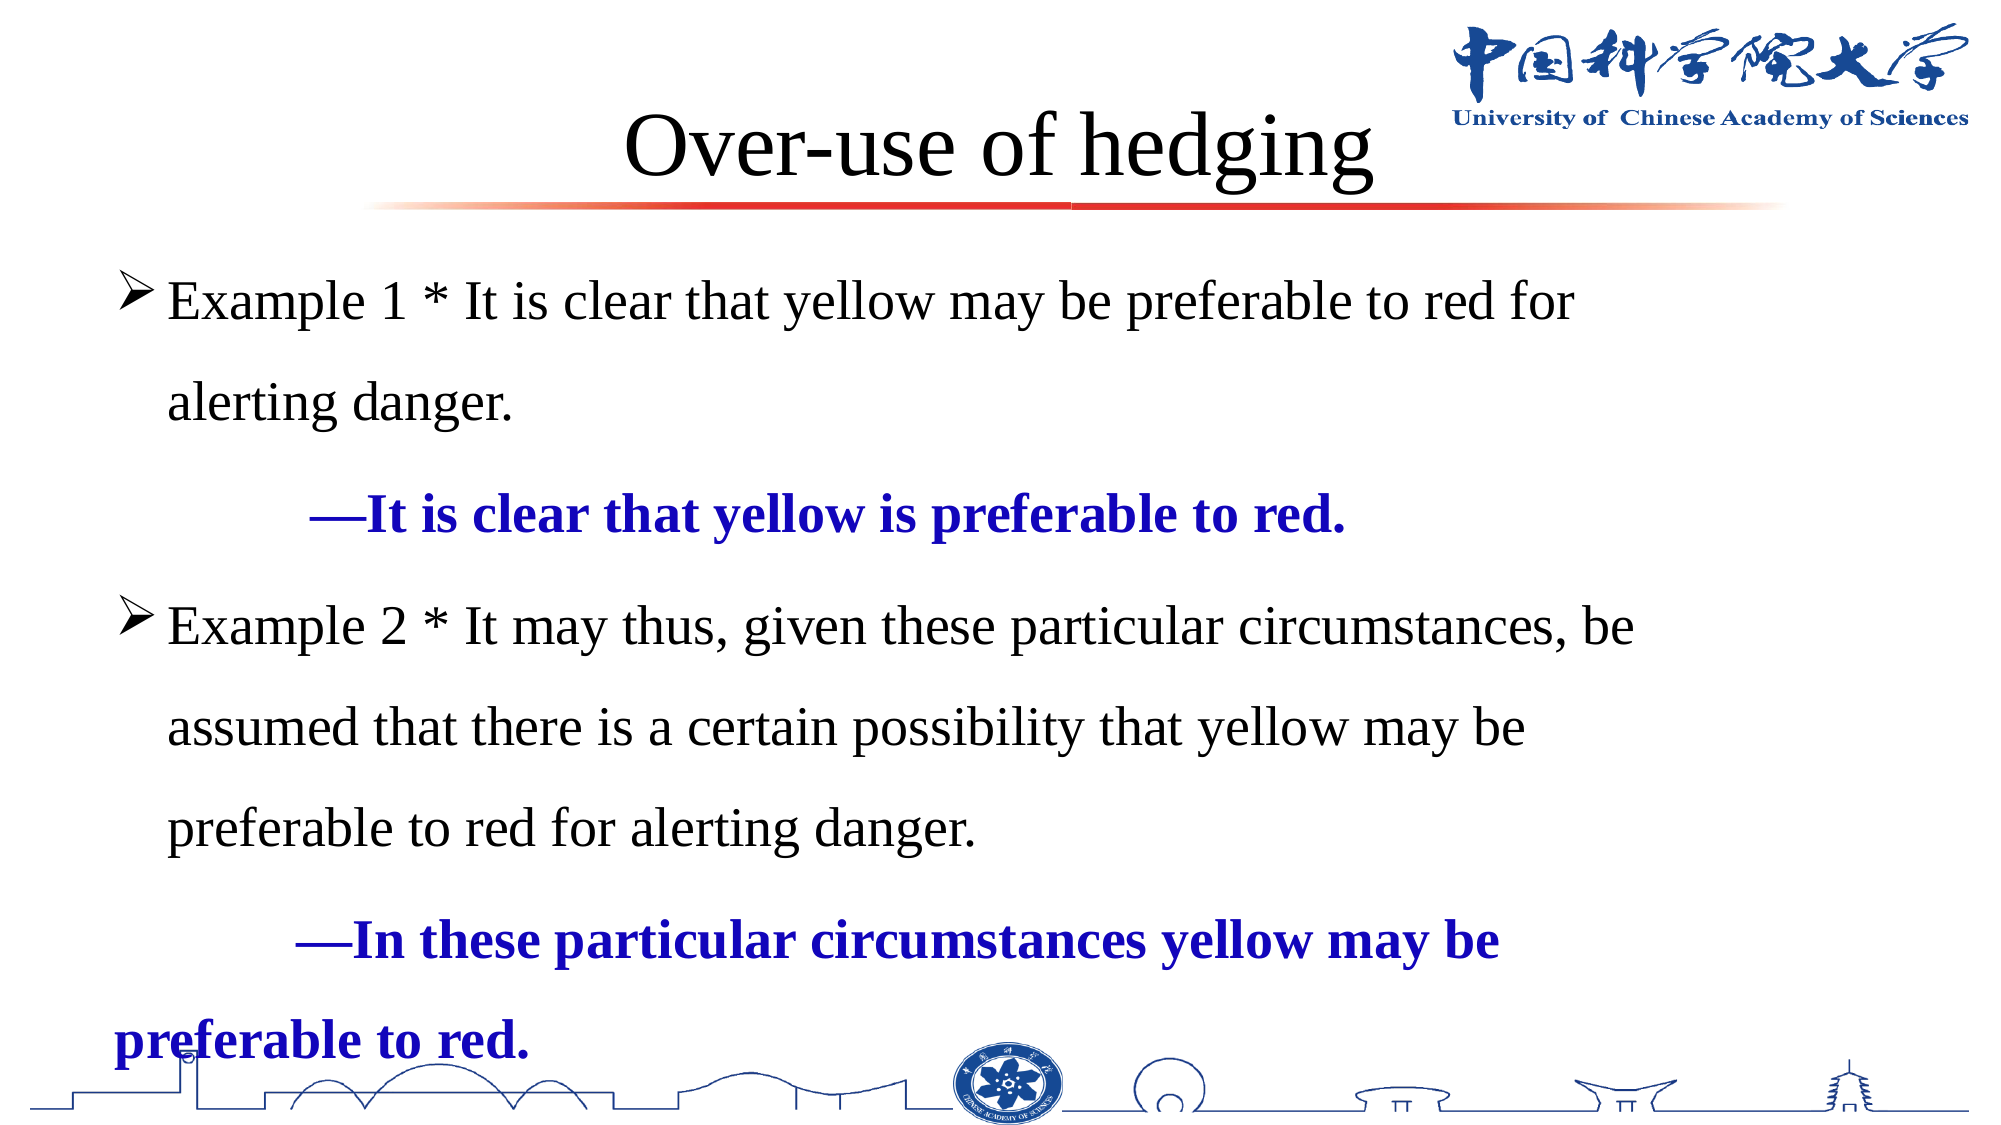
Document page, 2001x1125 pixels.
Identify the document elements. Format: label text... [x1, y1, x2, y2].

picture [1437, 23, 1969, 129]
list Example 1 * It is clear that yellow may be preferable to red for alerting danger. —It is clear that yellow is preferable to red. Example 2 * It may thus, given these particular circumstances, be assumed that there is a certain possibility that yellow may be preferable to red for alerting danger. —In these particular circumstances yellow may be preferable to red. [99, 222, 1680, 1086]
title Over-use of hedging [99, 45, 1900, 233]
picture [30, 1039, 1969, 1125]
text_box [334, 202, 1816, 210]
